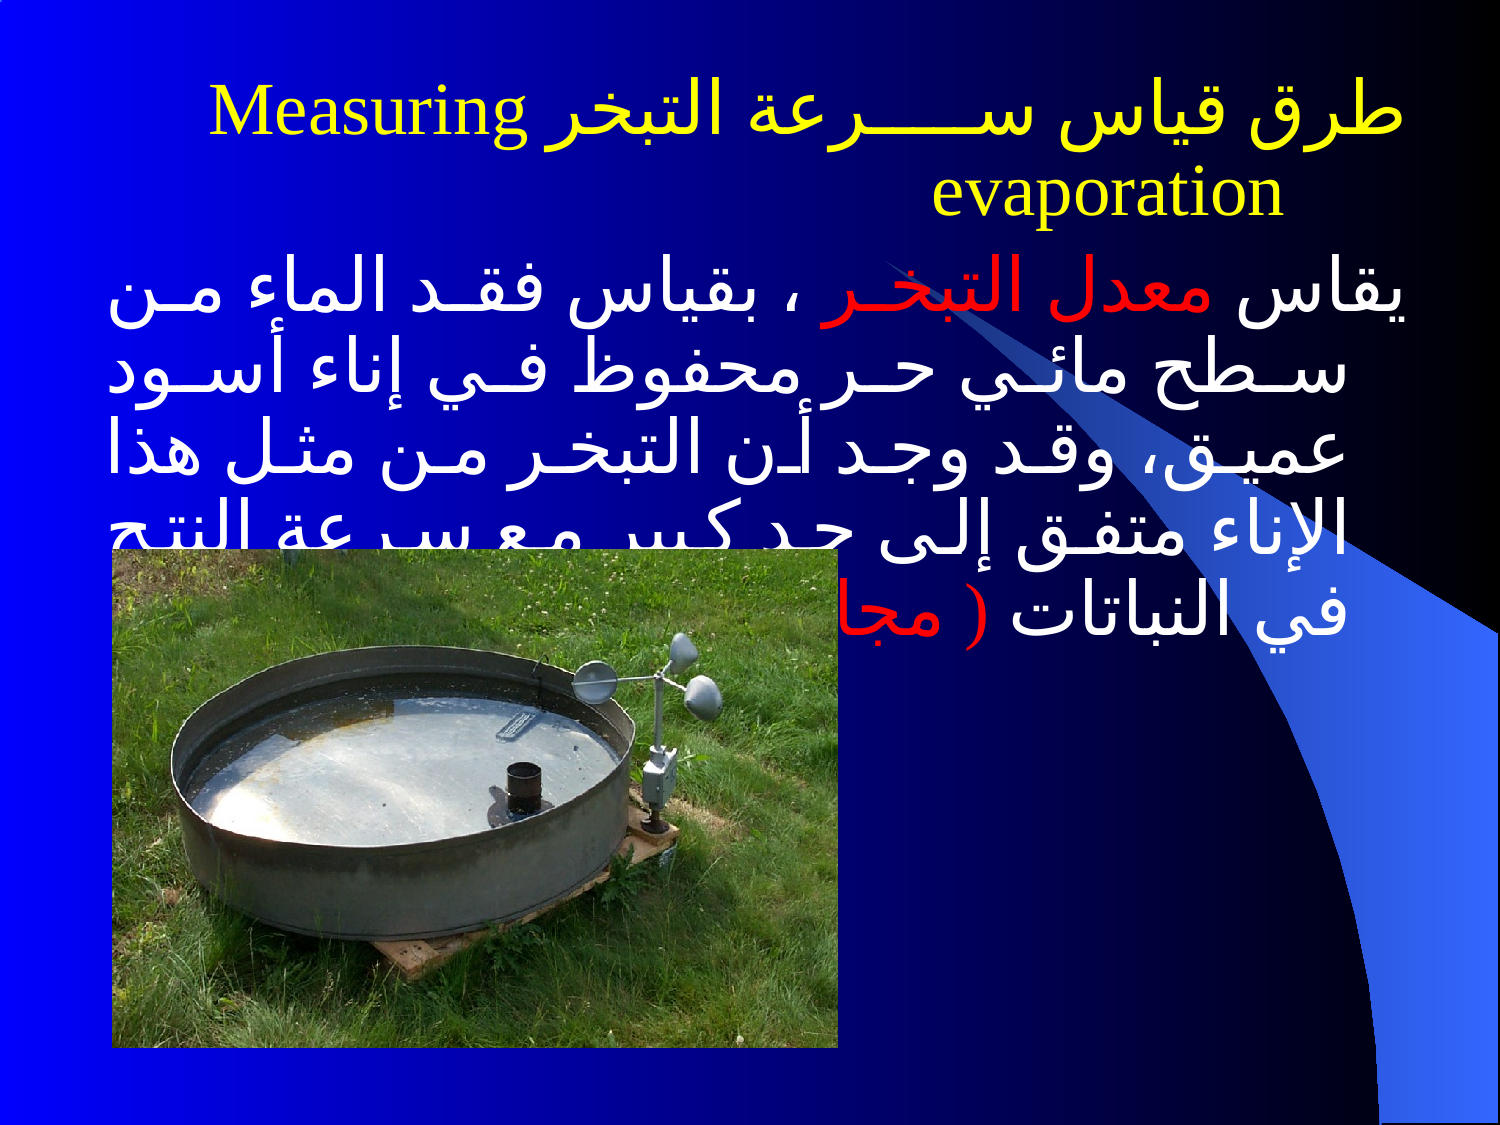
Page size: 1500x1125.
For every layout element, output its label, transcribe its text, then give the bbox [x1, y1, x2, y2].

list طرق قياس سرعة التبخر Measuring evaporation يقاس معدل التبخر ، بقياس فقد الماء من سطح مائي حر محفوظ في إناء أسود عميق، وقد وجد أن التبخر من مثل هذا الإناء متفق إلى حد كبير مع سرعة النتح في النباتات ( مجاهد وآخرون ، 1990). [74, 62, 1438, 501]
picture [112, 549, 838, 1048]
